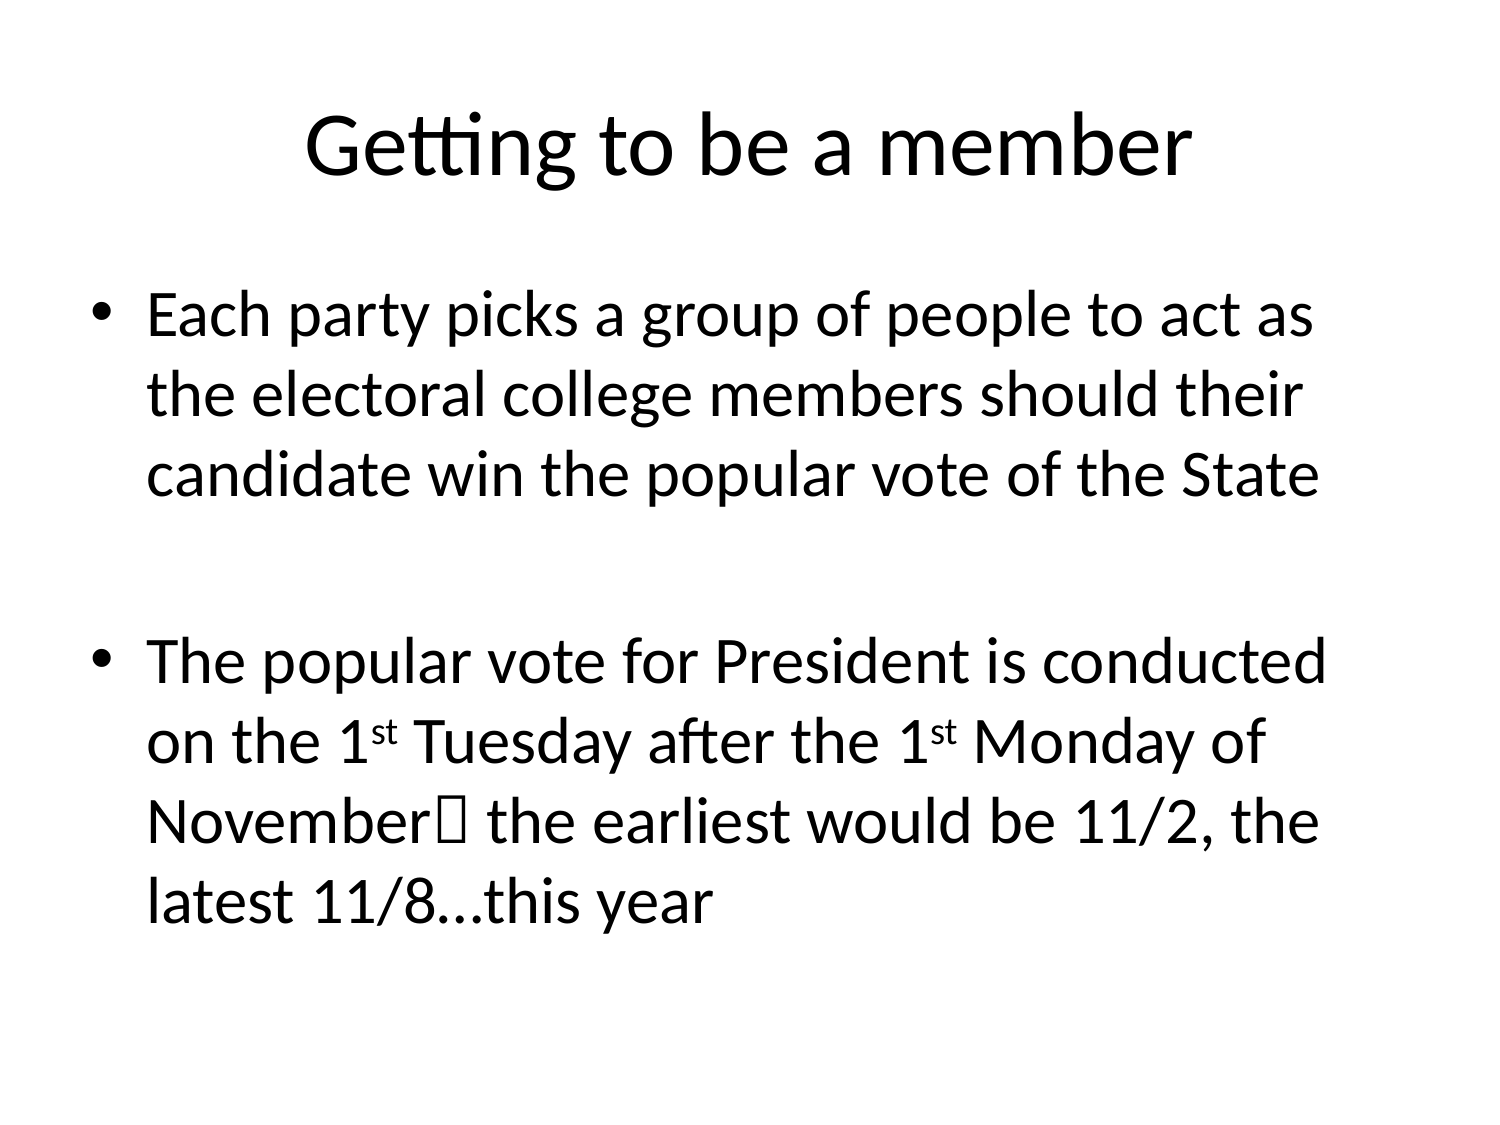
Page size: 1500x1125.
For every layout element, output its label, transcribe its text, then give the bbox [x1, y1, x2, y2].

list Each party picks a group of people to act as the electoral college members should their candidate win the popular vote of the State The popular vote for President is conducted on the 1st Tuesday after the 1st Monday of November the earliest would be 11/2, the latest 11/8…this year [75, 262, 1425, 1005]
title Getting to be a member [75, 45, 1425, 233]
